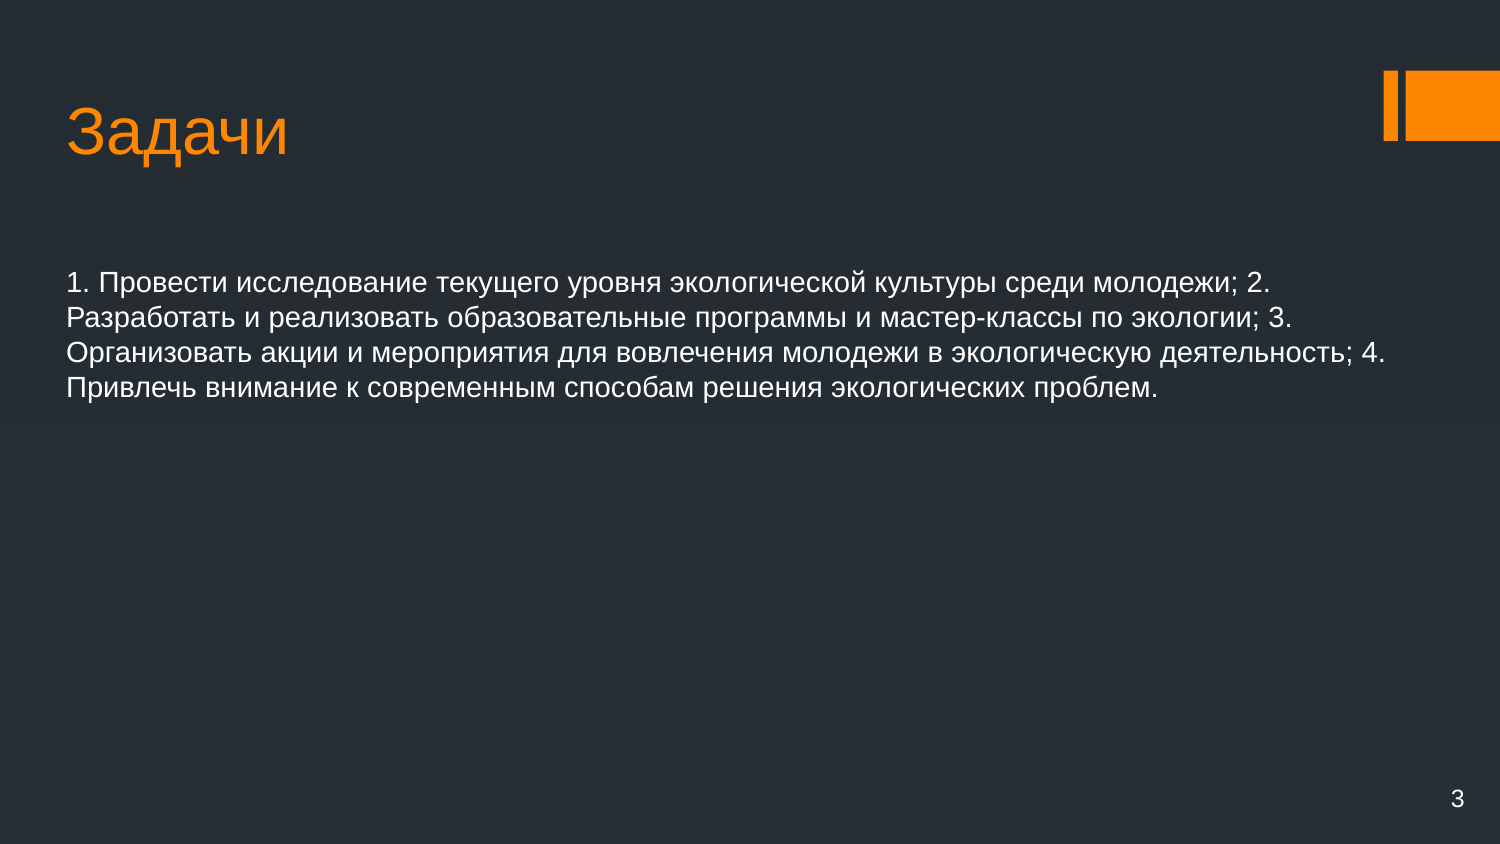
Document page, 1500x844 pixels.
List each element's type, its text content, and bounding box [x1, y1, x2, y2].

title Задачи [51, 72, 328, 167]
list 1. Провести исследование текущего уровня экологической культуры среди молодежи; 2. Разработать и реализовать образовательные программы и мастер-классы по экологии; 3. Организовать акции и мероприятия для вовлечения молодежи в экологическую деятельность; 4. Привлечь внимание к современным способам решения экологических проблем. [51, 248, 1449, 774]
slide_number 3 [1389, 764, 1480, 830]
